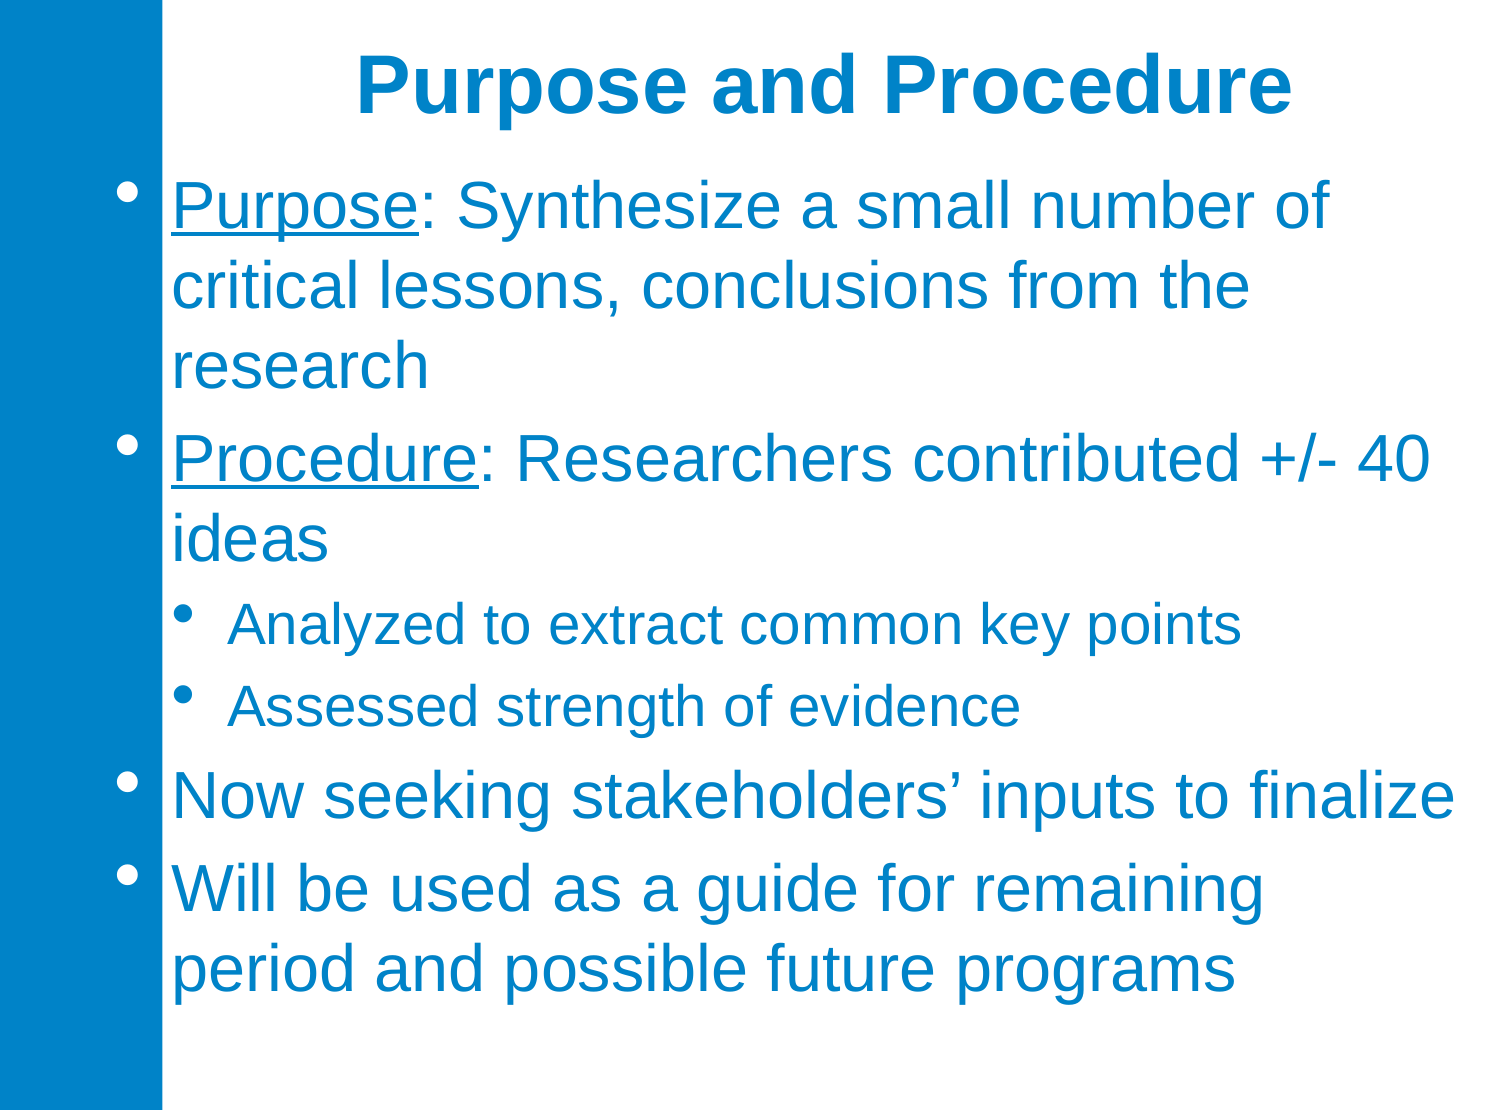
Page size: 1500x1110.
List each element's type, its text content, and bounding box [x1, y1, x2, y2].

title Purpose and Procedure [150, 0, 1500, 161]
list Purpose: Synthesize a small number of critical lessons, conclusions from the research Procedure: Researchers contributed +/- 40 ideas Analyzed to extract common key points Assessed strength of evidence Now seeking stakeholders’ inputs to finalize Will be used as a guide for remaining period and possible future programs [99, 154, 1475, 1061]
